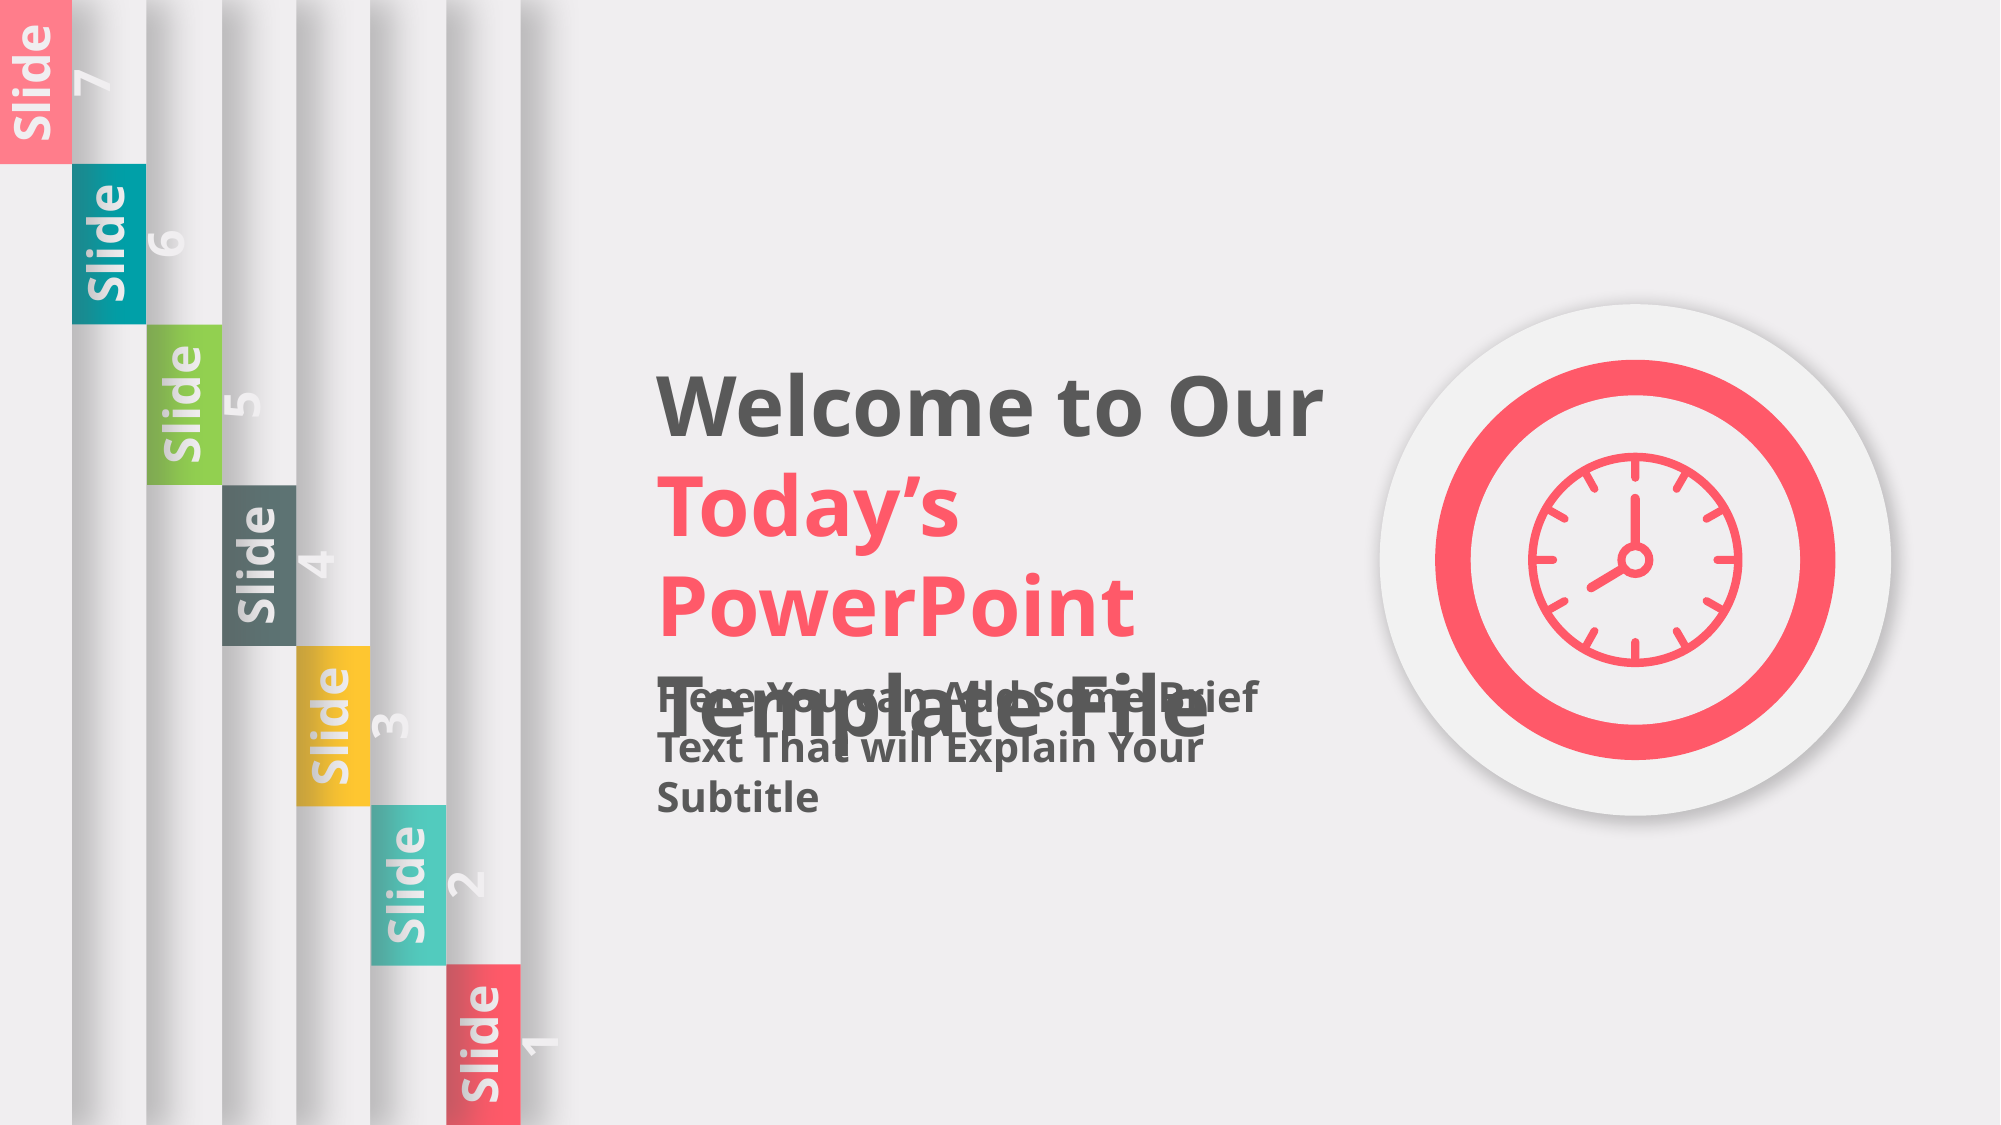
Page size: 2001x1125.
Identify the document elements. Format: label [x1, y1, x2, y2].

text_box [371, 0, 447, 1125]
text_box [641, 345, 1366, 780]
text_box [1528, 452, 1743, 668]
text_box [0, 0, 72, 1125]
text_box [447, 0, 521, 1125]
text_box [72, 0, 147, 1125]
text_box [297, 0, 371, 1125]
text_box [1378, 303, 1893, 817]
text_box [1469, 394, 1802, 726]
text_box [147, 0, 223, 1125]
text_box [223, 0, 297, 1125]
text_box [1434, 358, 1837, 762]
